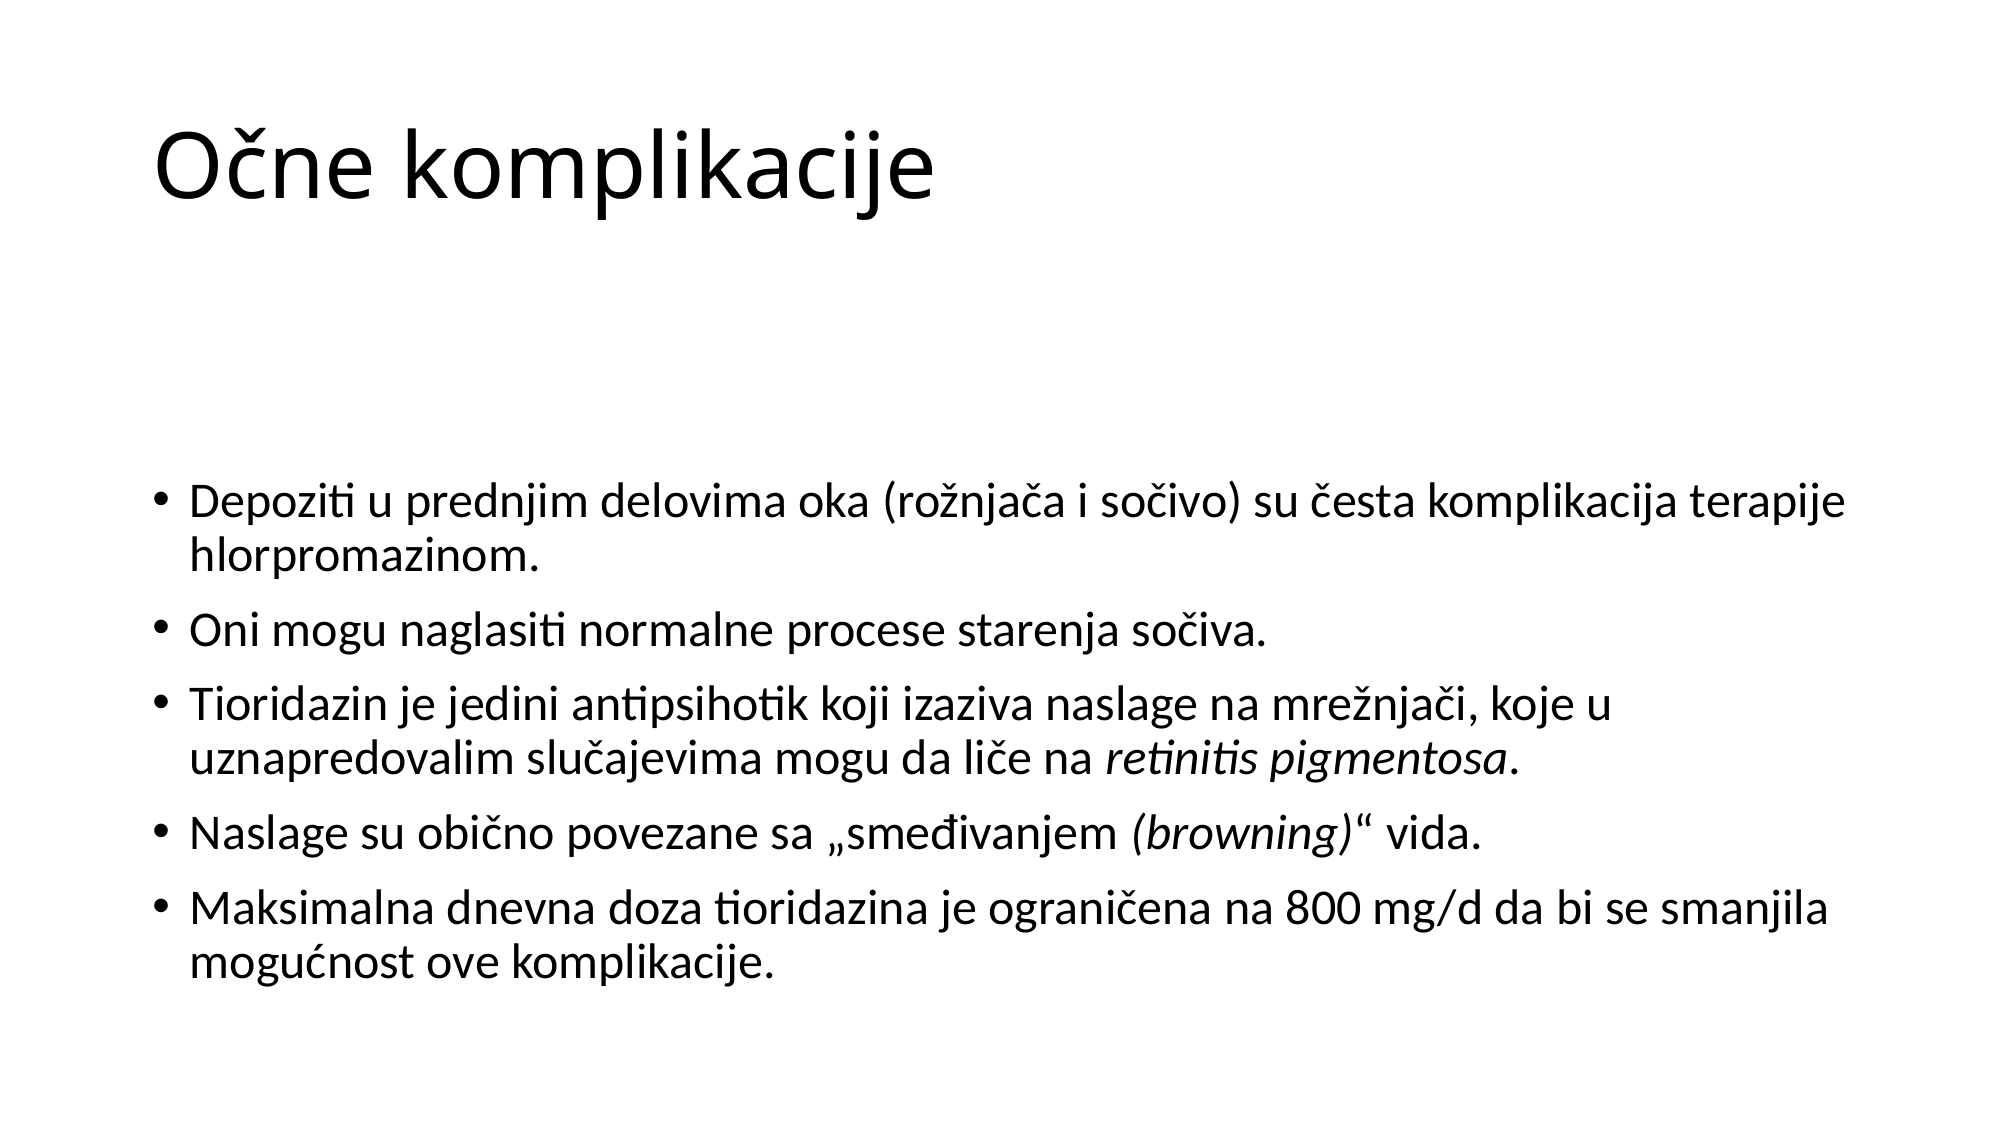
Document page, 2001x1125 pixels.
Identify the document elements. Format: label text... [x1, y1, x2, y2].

list Depoziti u prednjim delovima oka (rožnjača i sočivo) su česta komplikacija terapije hlorpromazinom. Oni mogu naglasiti normalne procese starenja sočiva. Tioridazin je jedini antipsihotik koji izaziva naslage na mrežnjači, koje u uznapredovalim slučajevima mogu da liče na retinitis pigmentosa. Naslage su obično povezane sa „smeđivanjem (browning)“ vida. Maksimalna dnevna doza tioridazina je ograničena na 800 mg/d da bi se smanjila mogućnost ove komplikacije. [137, 466, 1863, 1014]
title Očne komplikacije [137, 59, 1863, 278]
